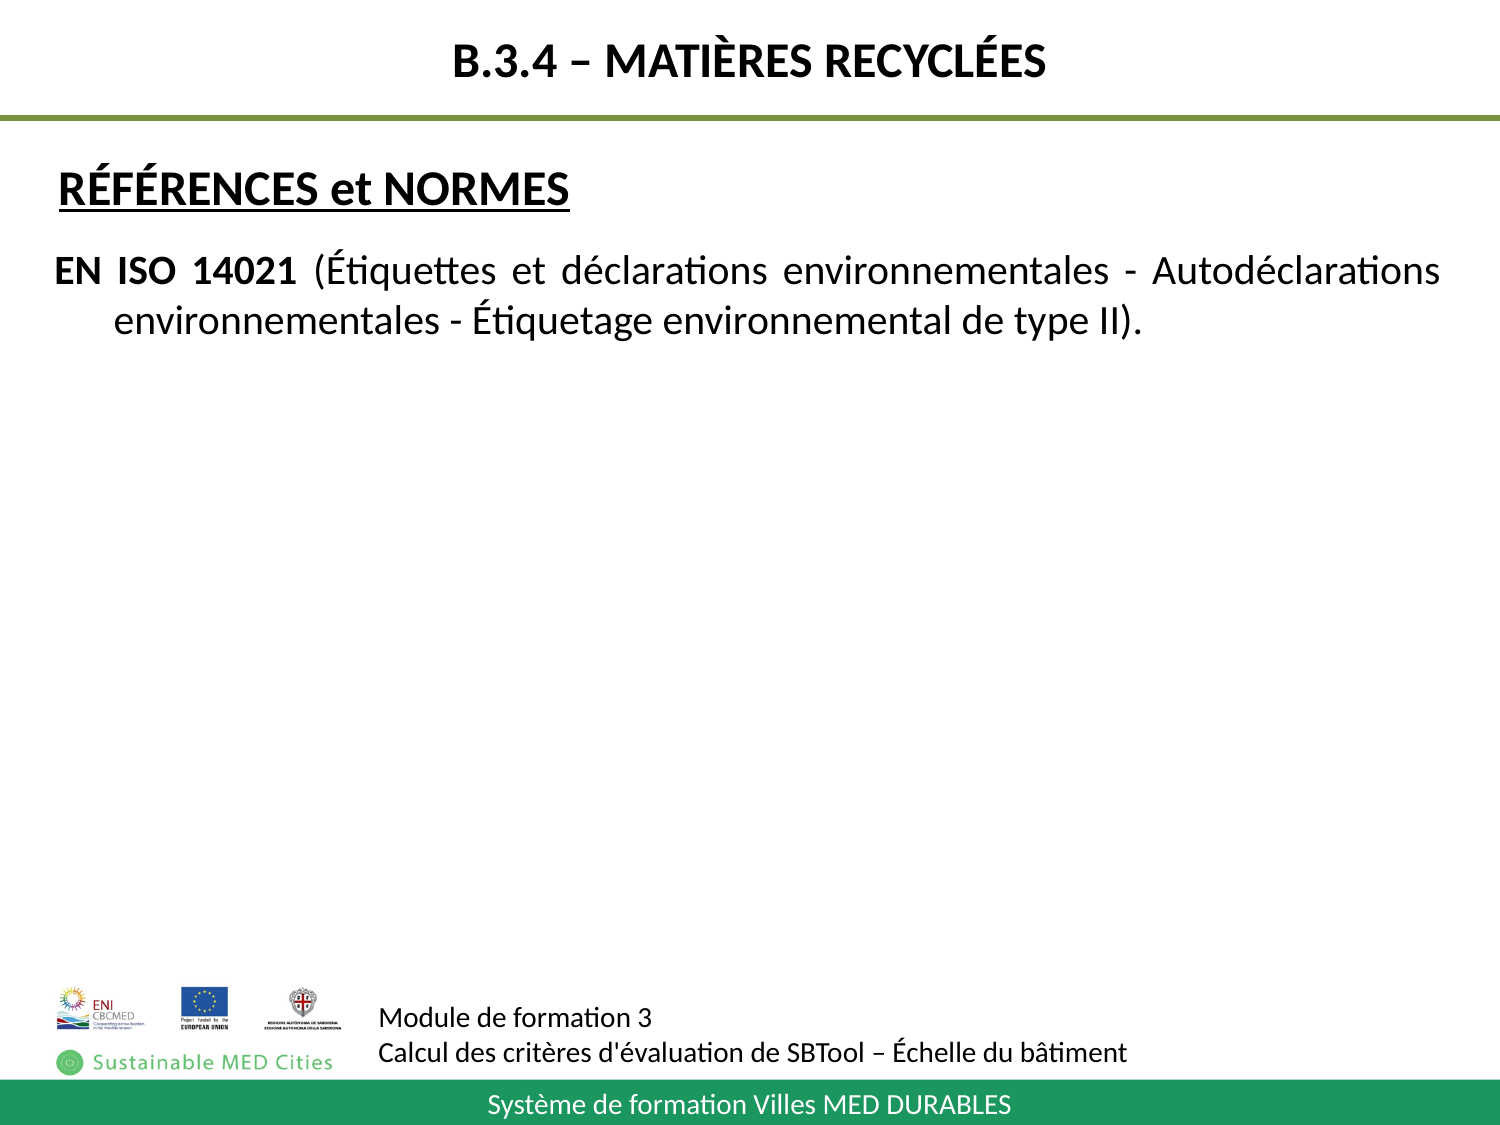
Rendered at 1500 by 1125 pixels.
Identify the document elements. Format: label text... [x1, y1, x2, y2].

text_box B.3.4 – MATIÈRES RECYCLÉES [0, 0, 1500, 115]
text_box RÉFÉRENCES et NORMES [43, 147, 1331, 235]
text_box EN ISO 14021 (Étiquettes et déclarations environnementales - Autodéclarations environnementales - Étiquetage environnemental de type II). [39, 235, 1456, 413]
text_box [0, 972, 1500, 1125]
